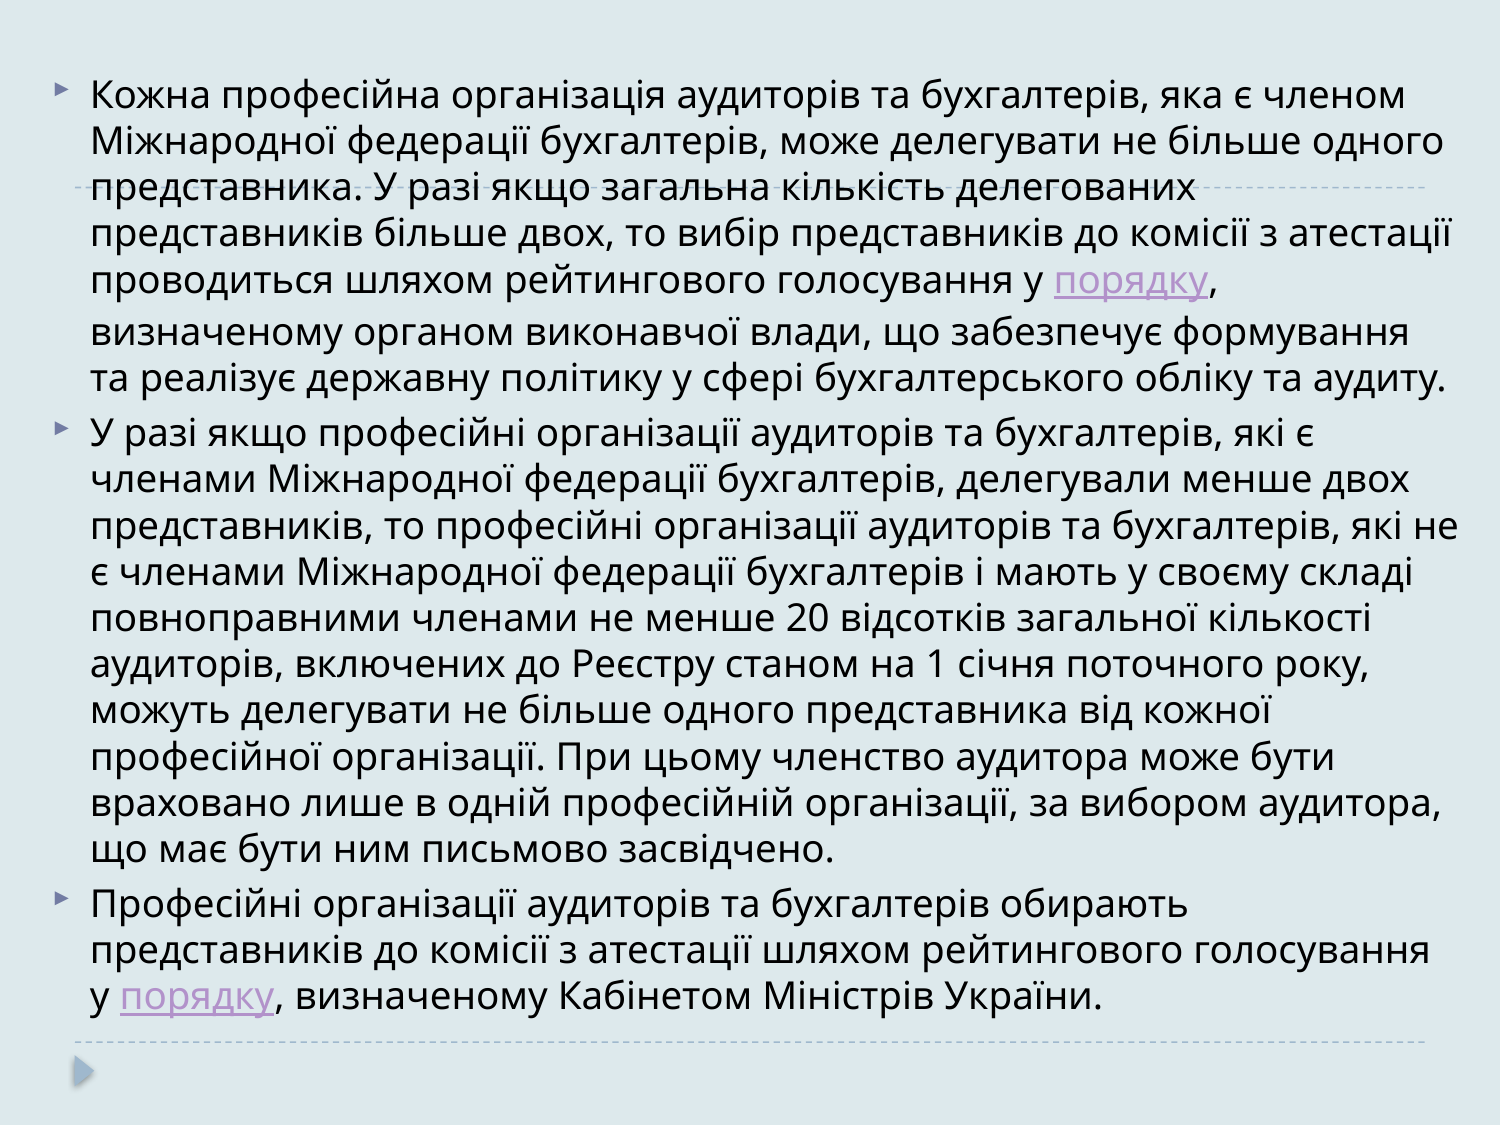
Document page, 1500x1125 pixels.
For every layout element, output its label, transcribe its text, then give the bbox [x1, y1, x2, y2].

list Кожна професійна організація аудиторів та бухгалтерів, яка є членом Міжнародної федерації бухгалтерів, може делегувати не більше одного представника. У разі якщо загальна кількість делегованих представників більше двох, то вибір представників до комісії з атестації проводиться шляхом рейтингового голосування у порядку, визначеному органом виконавчої влади, що забезпечує формування та реалізує державну політику у сфері бухгалтерського обліку та аудиту. У разі якщо професійні організації аудиторів та бухгалтерів, які є членами Міжнародної федерації бухгалтерів, делегували менше двох представників, то професійні організації аудиторів та бухгалтерів, які не є членами Міжнародної федерації бухгалтерів і мають у своєму складі повноправними членами не менше 20 відсотків загальної кількості аудиторів, включених до Реєстру станом на 1 січня поточного року, можуть делегувати не більше одного представника від кожної професійної організації. При цьому членство аудитора може бути враховано лише в одній професійній організації, за вибором аудитора, що має бути ним письмово засвідчено. Професійні організації аудиторів та бухгалтерів обирають представників до комісії з атестації шляхом рейтингового голосування у порядку, визначеному Кабінетом Міністрів України. [37, 62, 1475, 1088]
